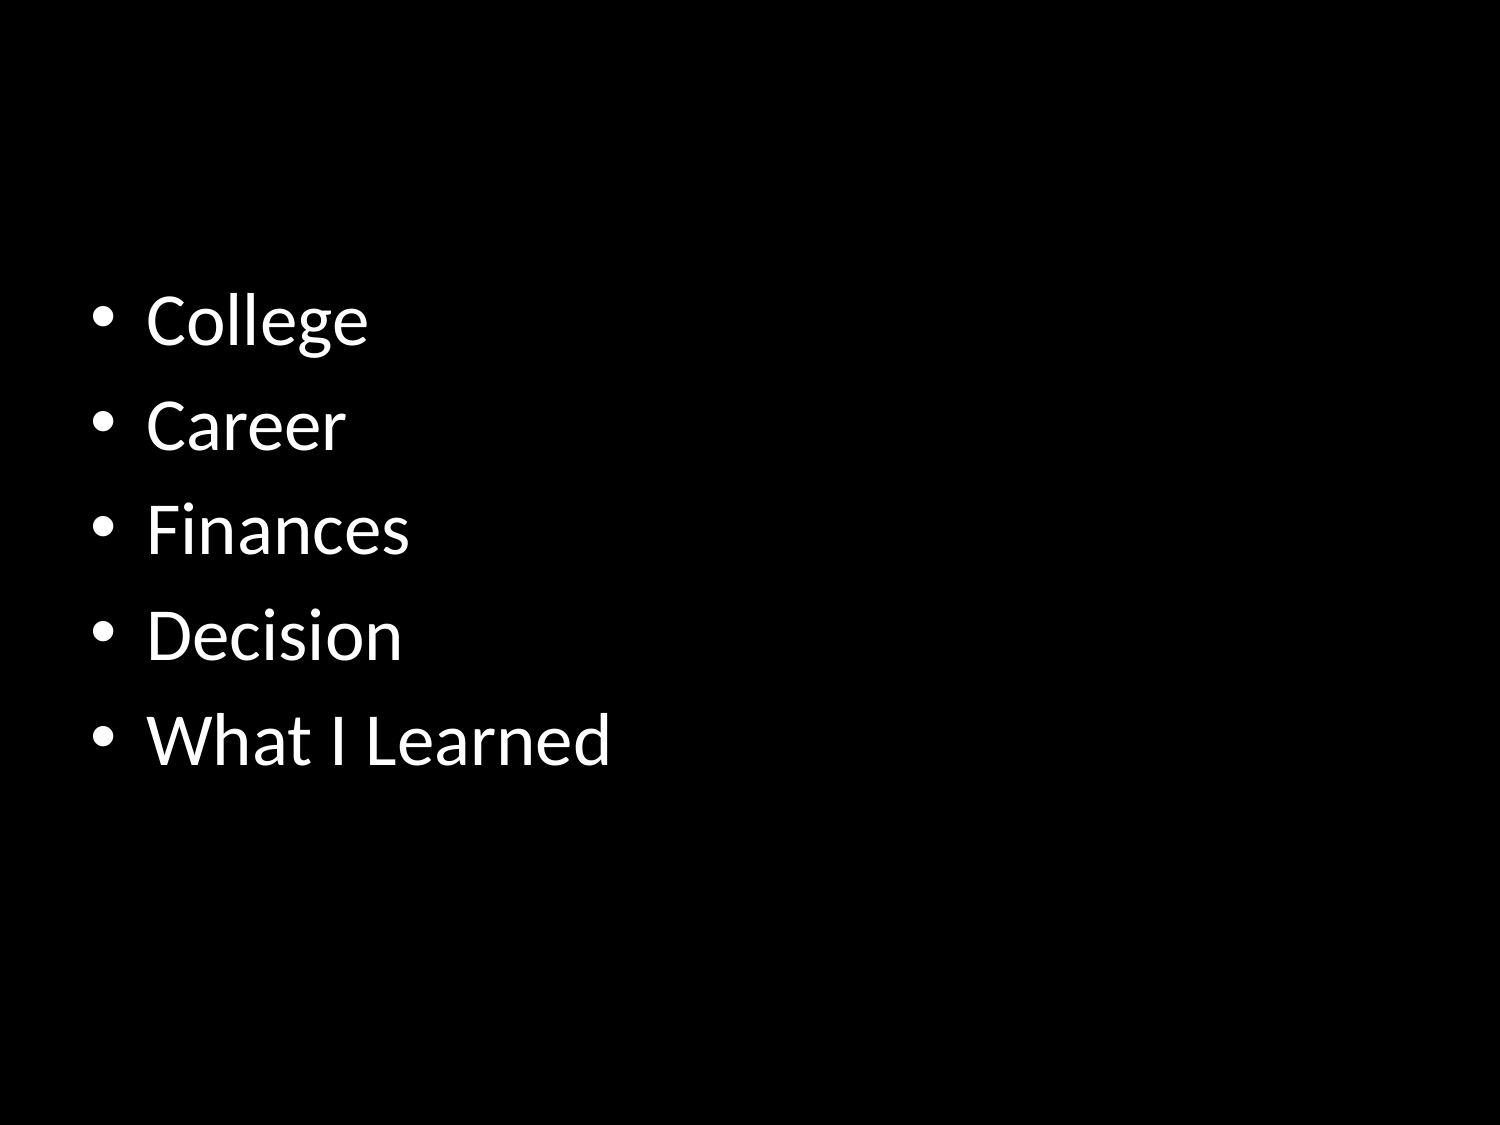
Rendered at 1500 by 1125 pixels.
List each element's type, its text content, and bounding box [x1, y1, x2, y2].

list College Career Finances Decision What I Learned [75, 262, 1425, 1005]
